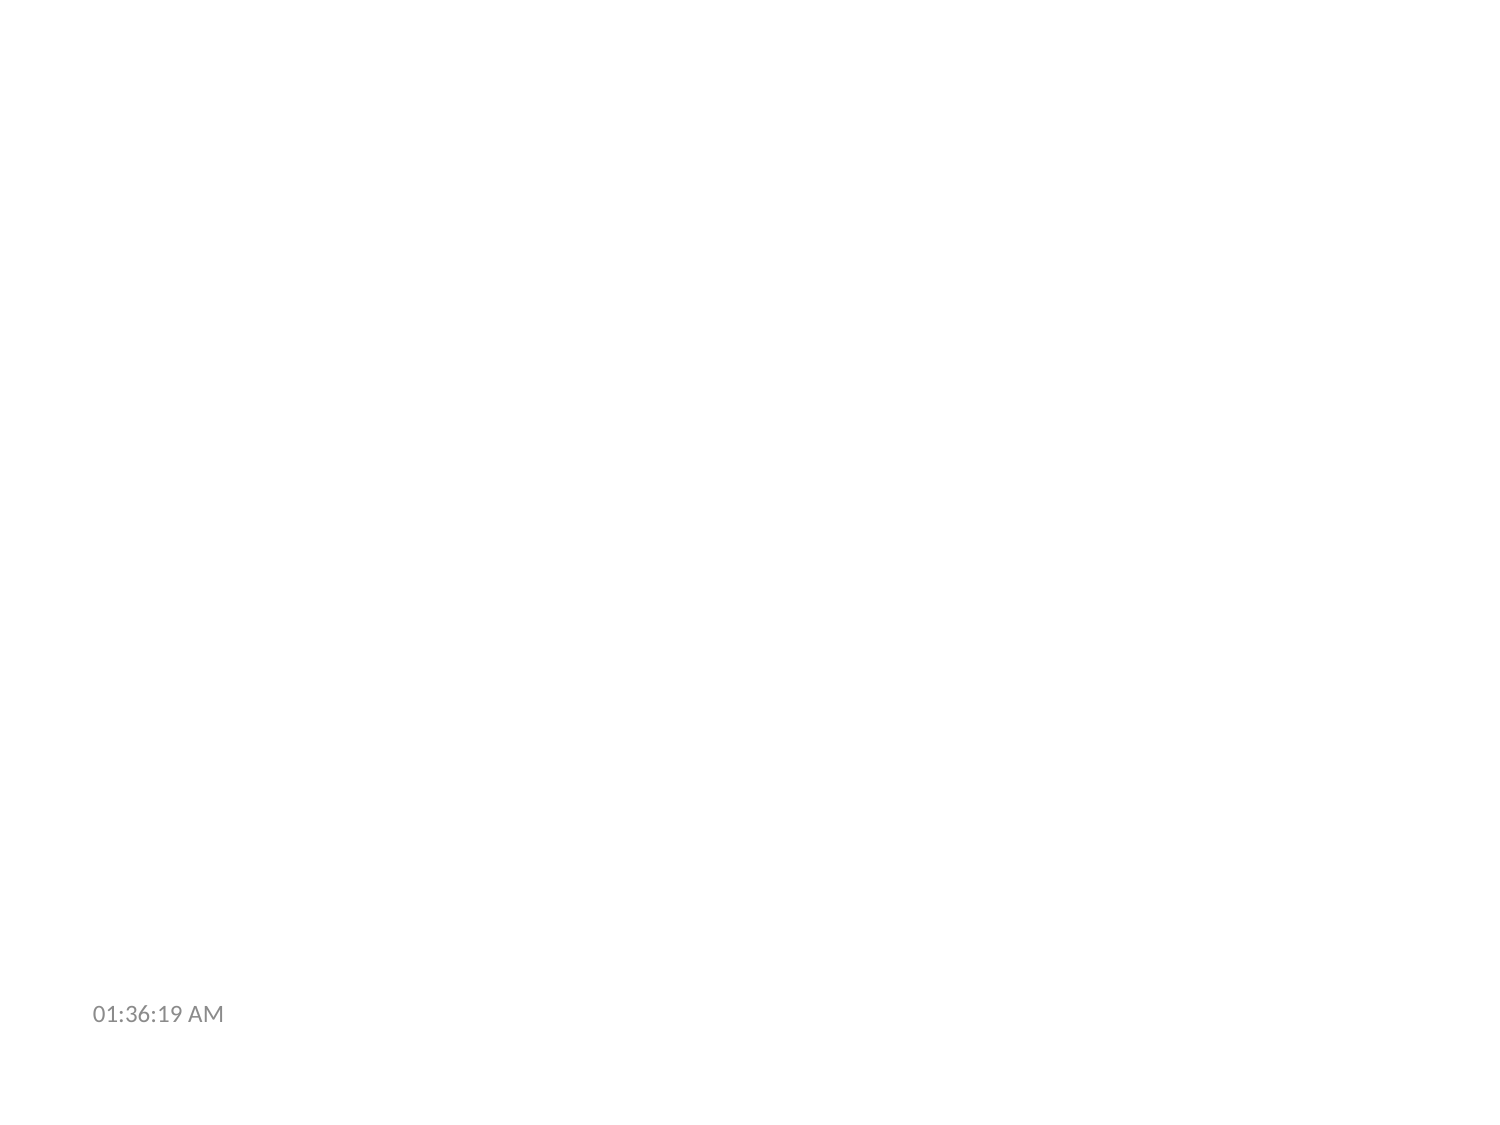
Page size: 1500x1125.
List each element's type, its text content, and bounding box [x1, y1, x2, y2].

text_box 3:35:09 PM [77, 982, 428, 1043]
